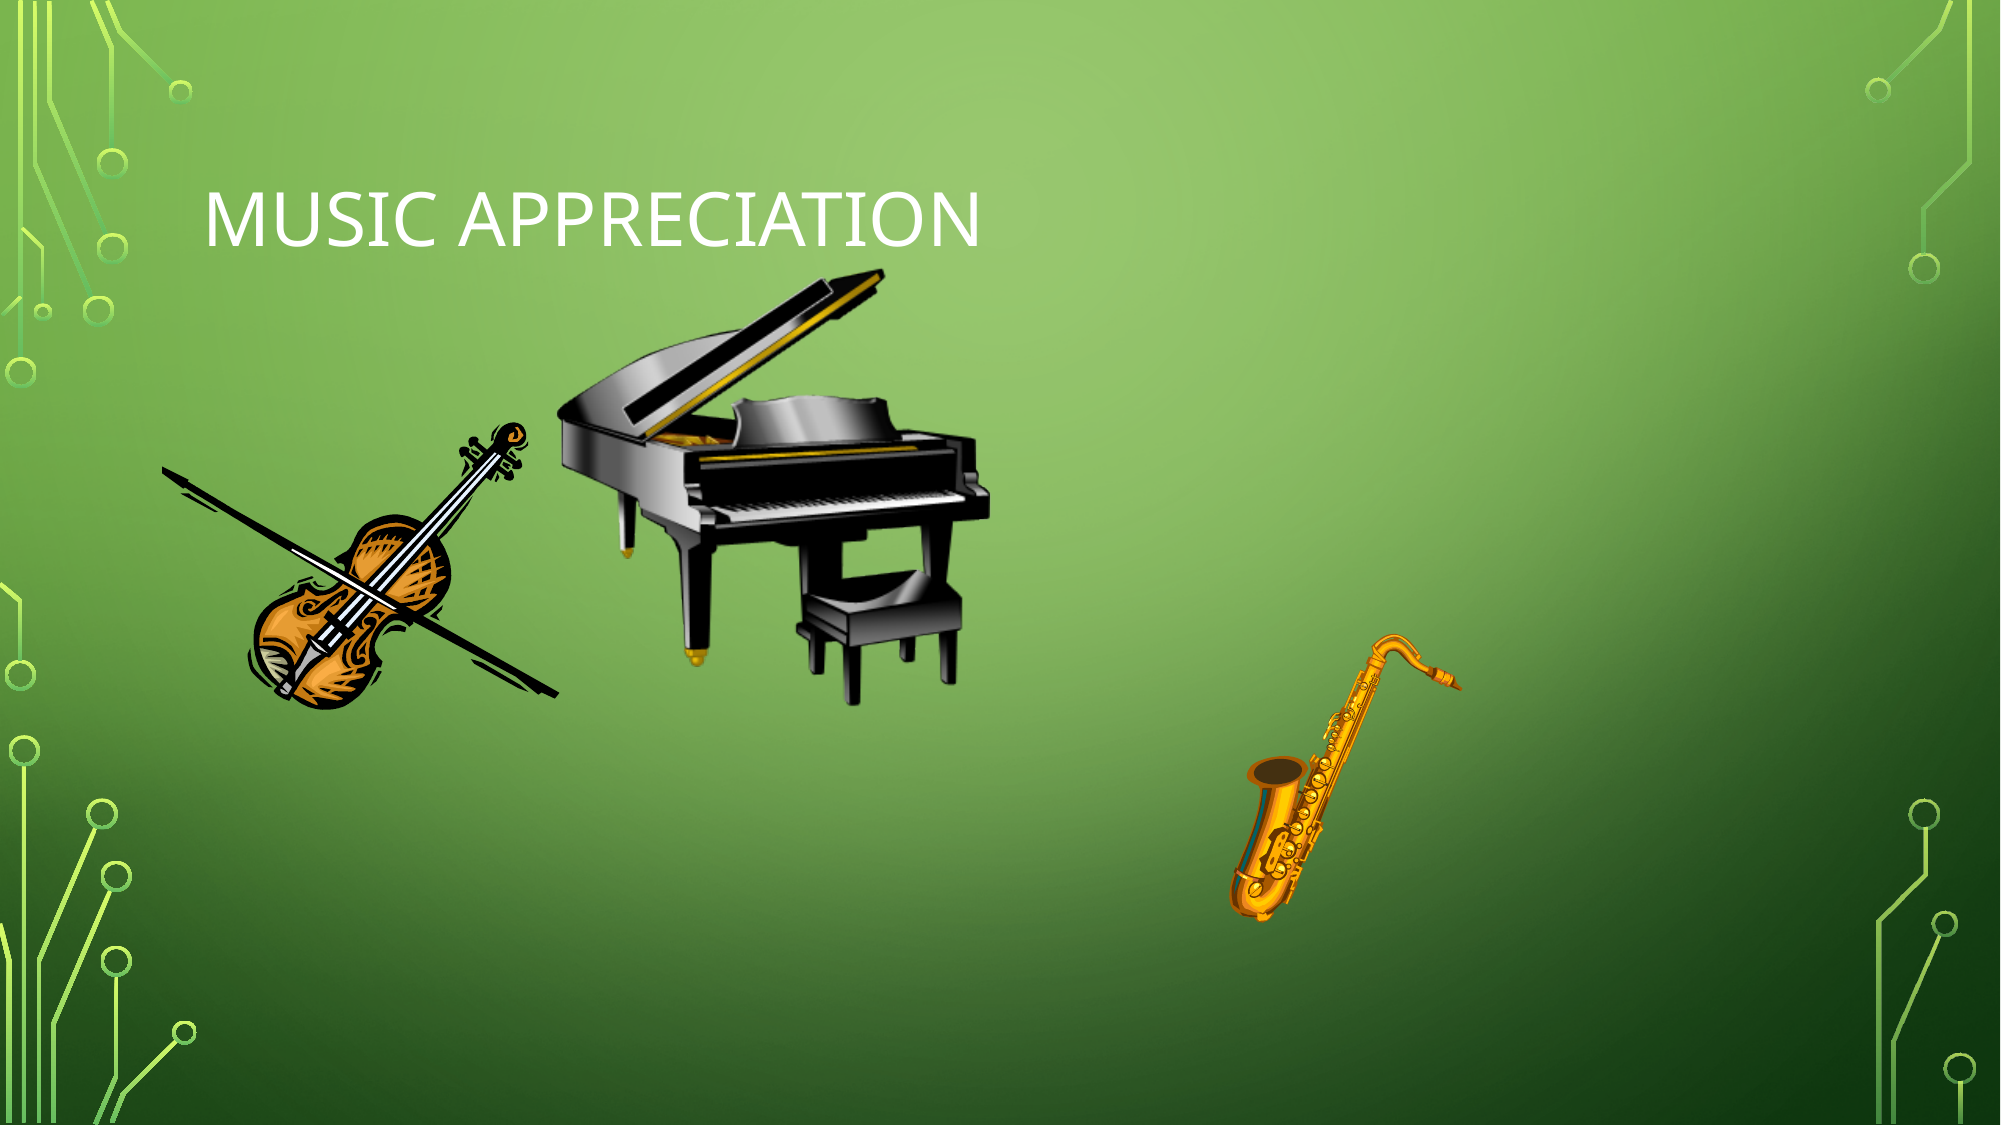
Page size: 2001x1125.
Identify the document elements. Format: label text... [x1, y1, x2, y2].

picture [549, 263, 1000, 714]
title Music Appreciation [187, 101, 1813, 344]
picture [1227, 627, 1463, 923]
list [161, 418, 549, 714]
